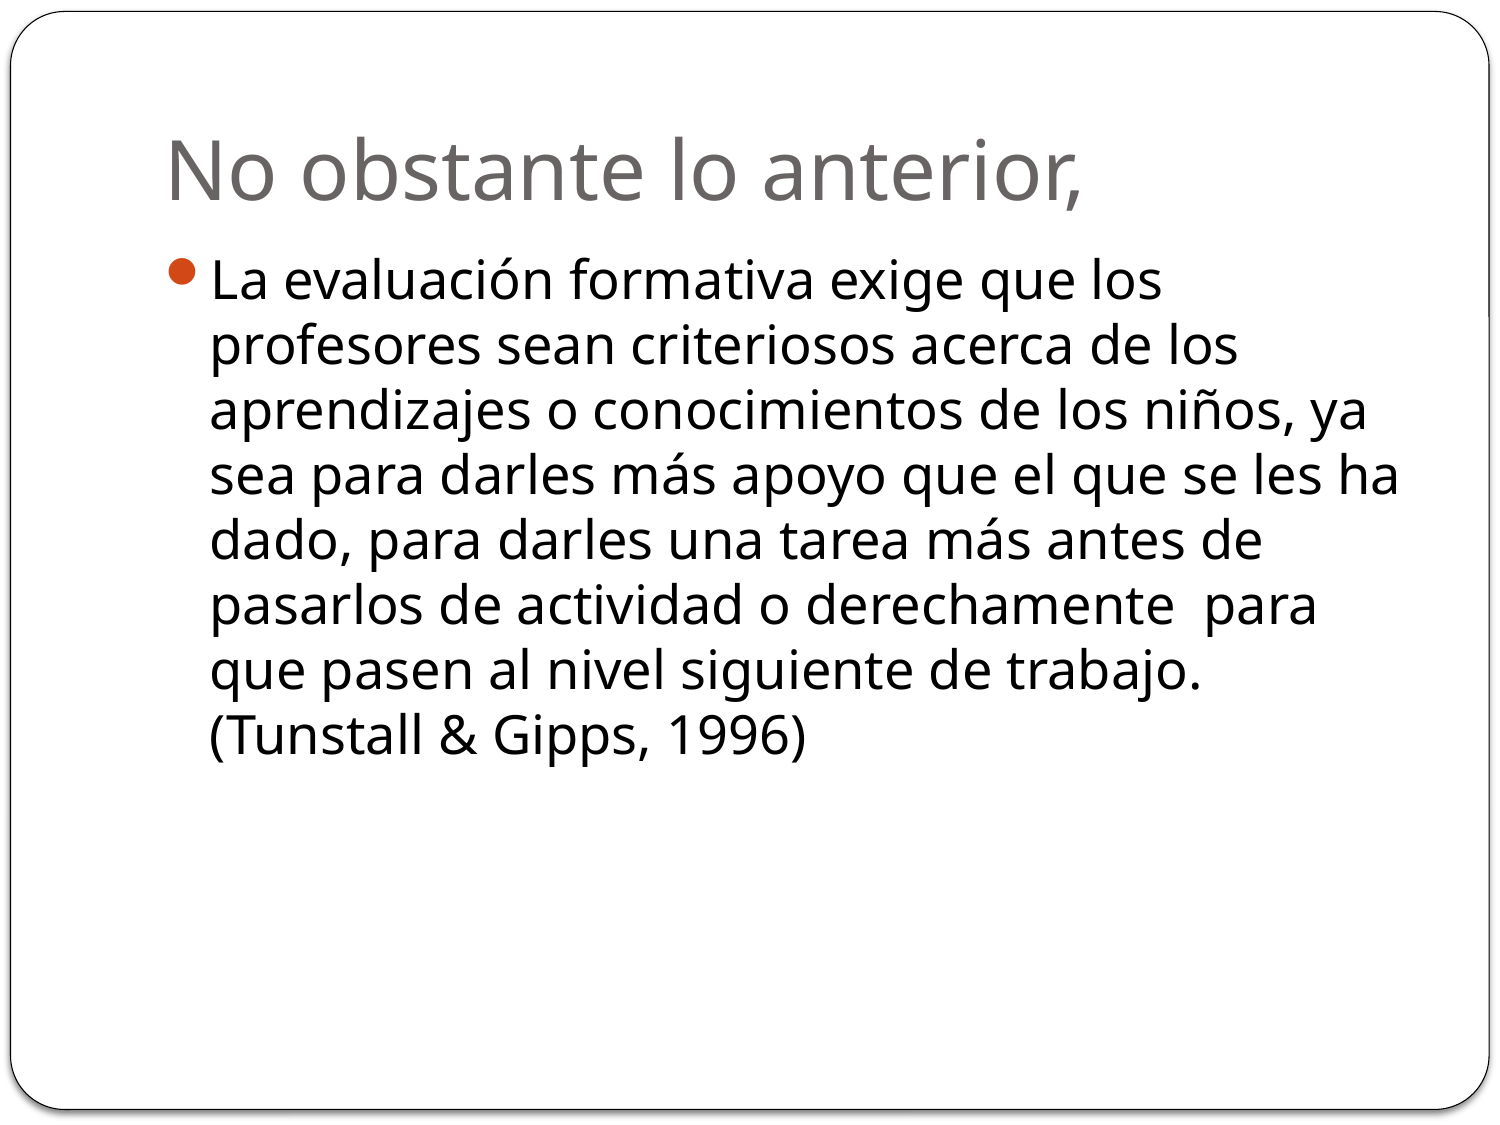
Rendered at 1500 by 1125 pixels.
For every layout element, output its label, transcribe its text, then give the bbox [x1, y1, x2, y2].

title No obstante lo anterior, [150, 45, 1425, 233]
list La evaluación formativa exige que los profesores sean criteriosos acerca de los aprendizajes o conocimientos de los niños, ya sea para darles más apoyo que el que se les ha dado, para darles una tarea más antes de pasarlos de actividad o derechamente para que pasen al nivel siguiente de trabajo. (Tunstall & Gipps, 1996) [150, 237, 1425, 988]
